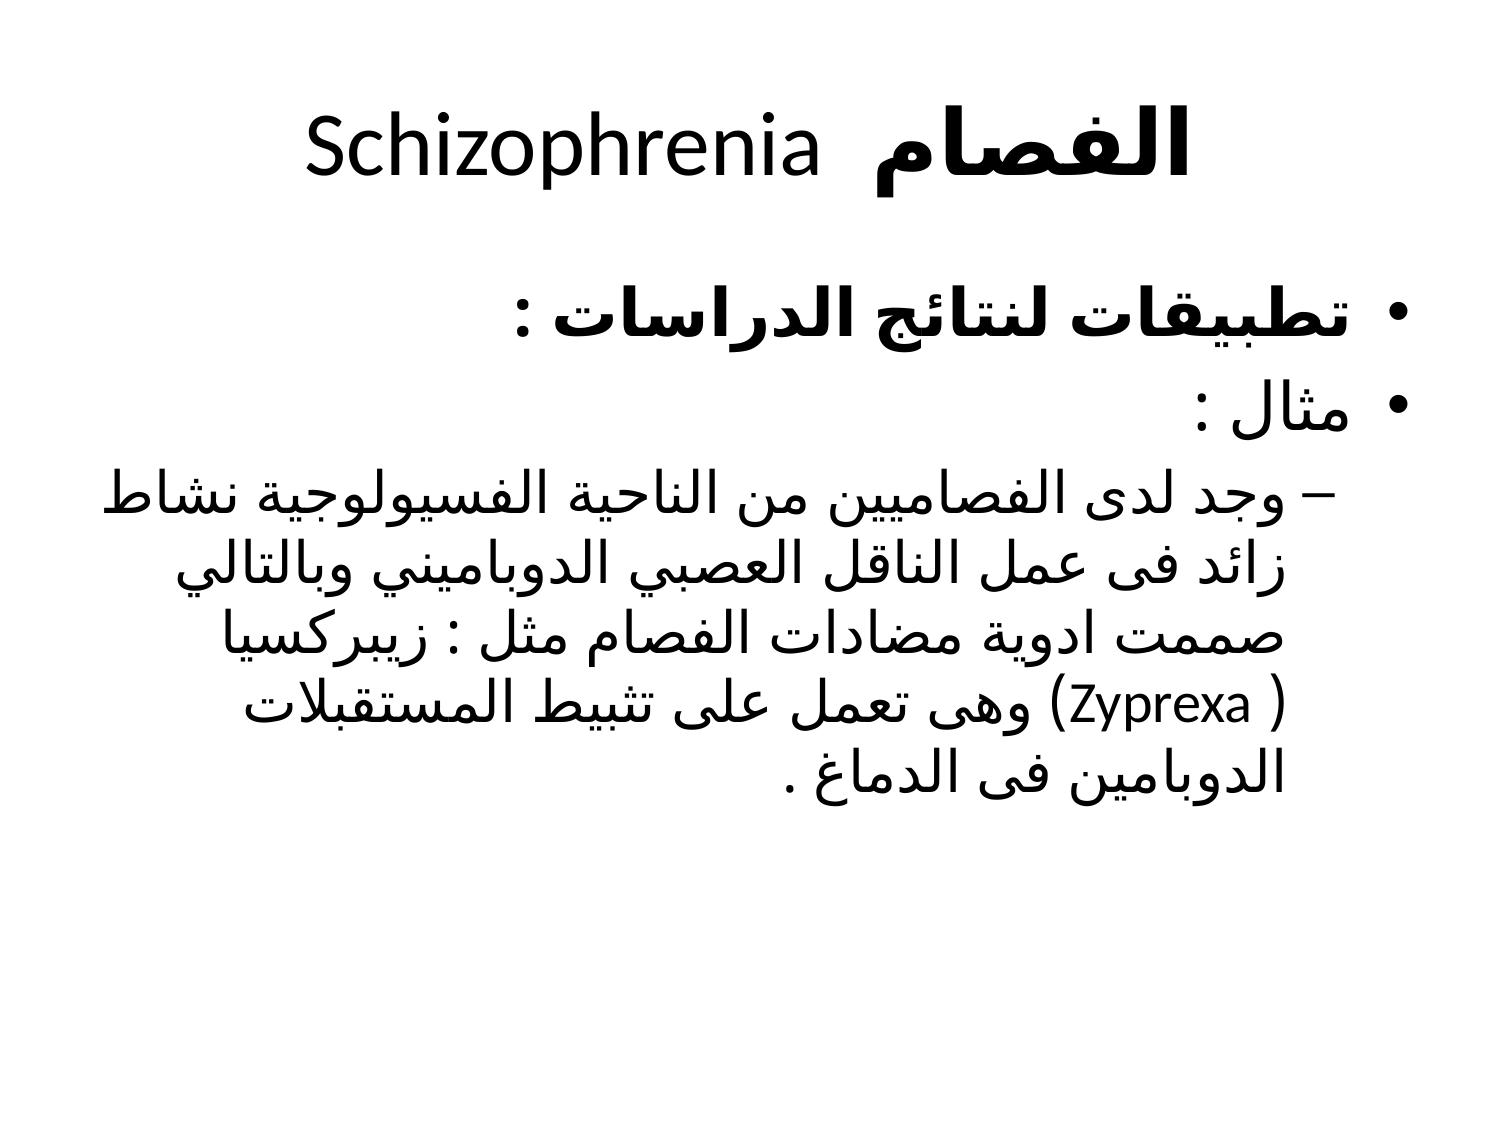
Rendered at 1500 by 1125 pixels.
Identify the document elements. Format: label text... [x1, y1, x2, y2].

list تطبيقات لنتائج الدراسات : مثال : وجد لدى الفصاميين من الناحية الفسيولوجية نشاط زائد فى عمل الناقل العصبي الدوباميني وبالتالي صممت ادوية مضادات الفصام مثل : زيبركسيا ( Zyprexa) وهى تعمل على تثبيط المستقبلات الدوبامين فى الدماغ . [75, 262, 1425, 1005]
title الفصام Schizophrenia [75, 45, 1425, 233]
